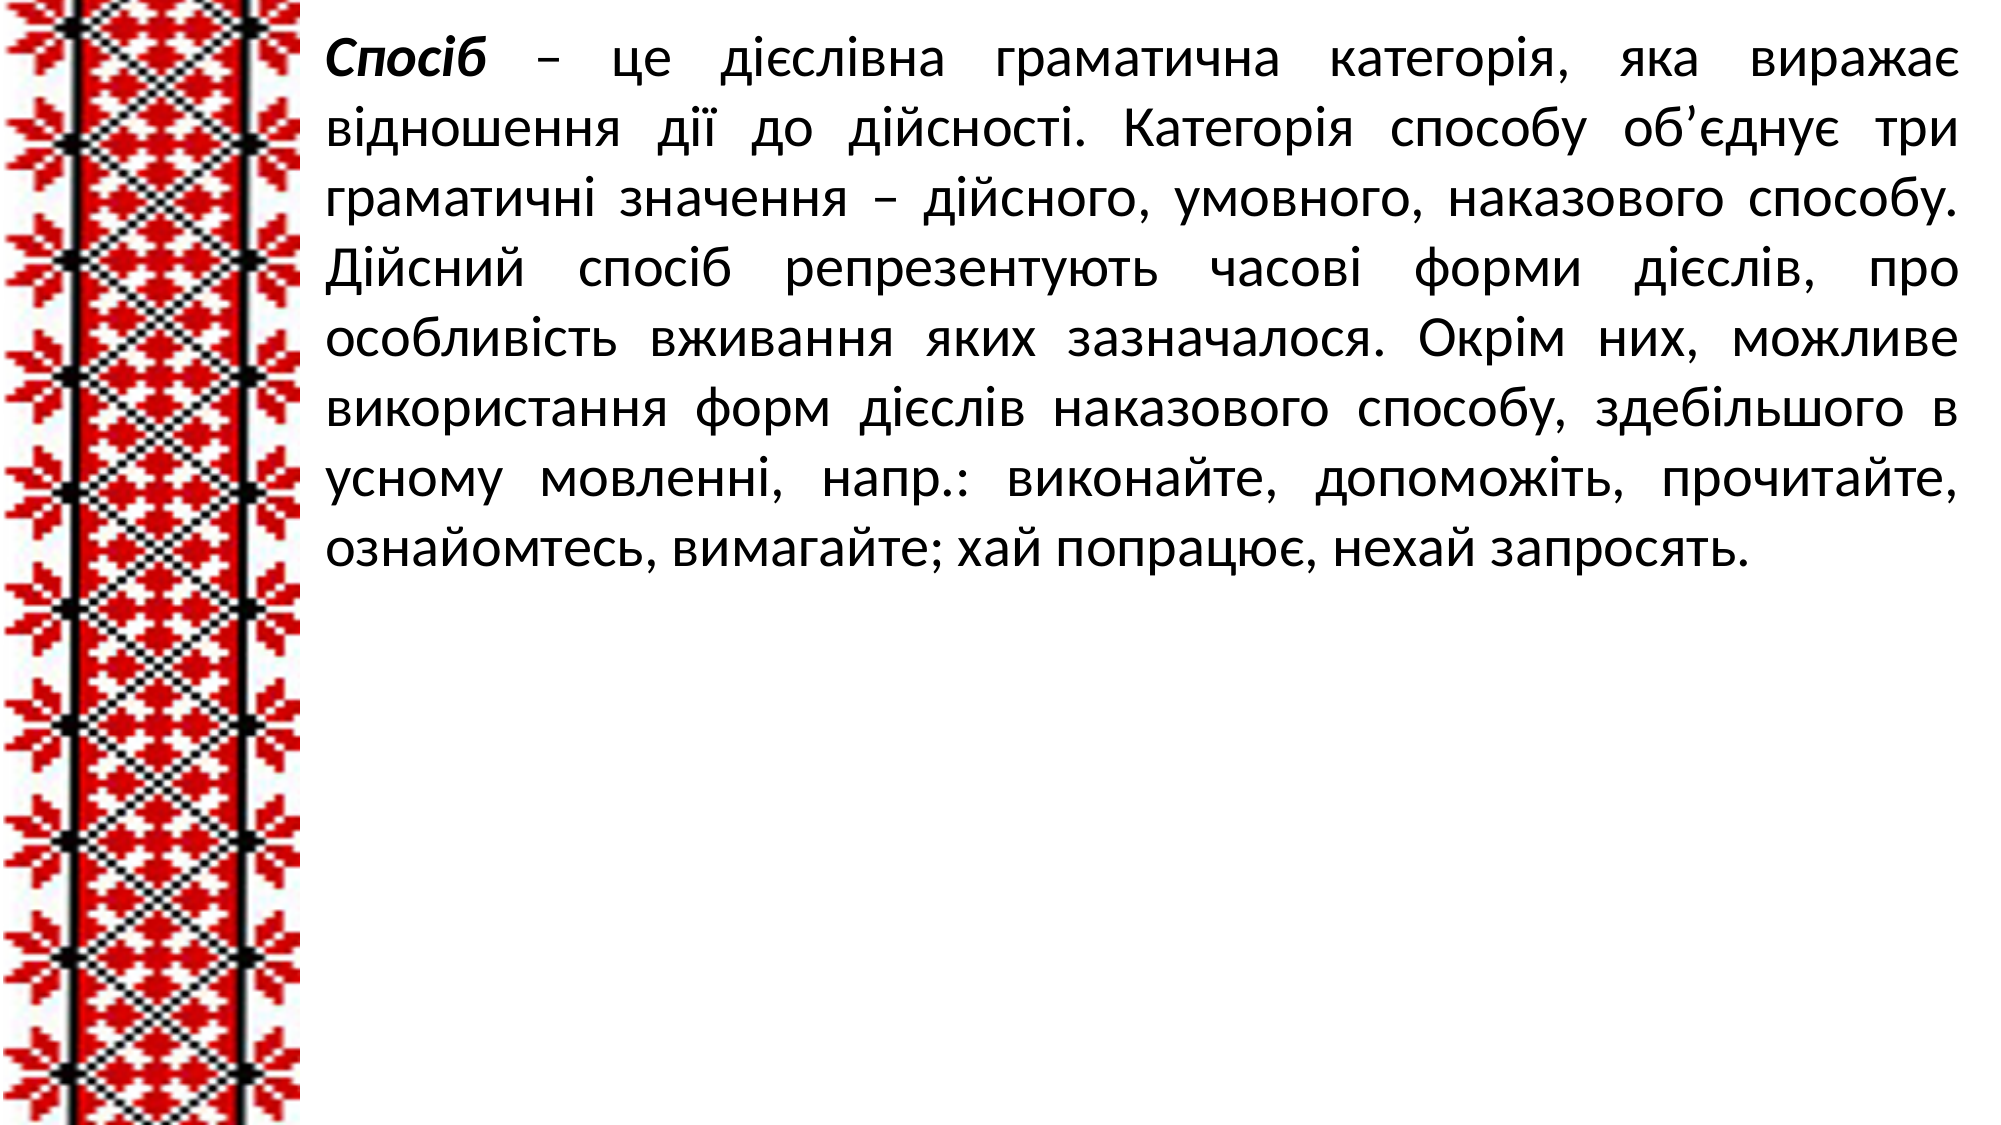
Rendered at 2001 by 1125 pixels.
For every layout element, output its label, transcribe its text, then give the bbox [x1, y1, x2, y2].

picture [3, 0, 300, 1125]
text_box Спосіб – це дієслівна граматична категорія, яка виражає відношення дії до дійсності. Категорія способу об’єднує три граматичні значення – дійсного, умовного, наказового способу. Дійсний спосіб репрезентують часові форми дієслів, про особливість вживання яких зазначалося. Окрім них, можливе використання форм дієслів наказового способу, здебільшого в усному мовленні, напр.: виконайте, допоможіть, прочитайте, ознайомтесь, вимагайте; хай попрацює, нехай запросять. [310, 10, 1976, 586]
